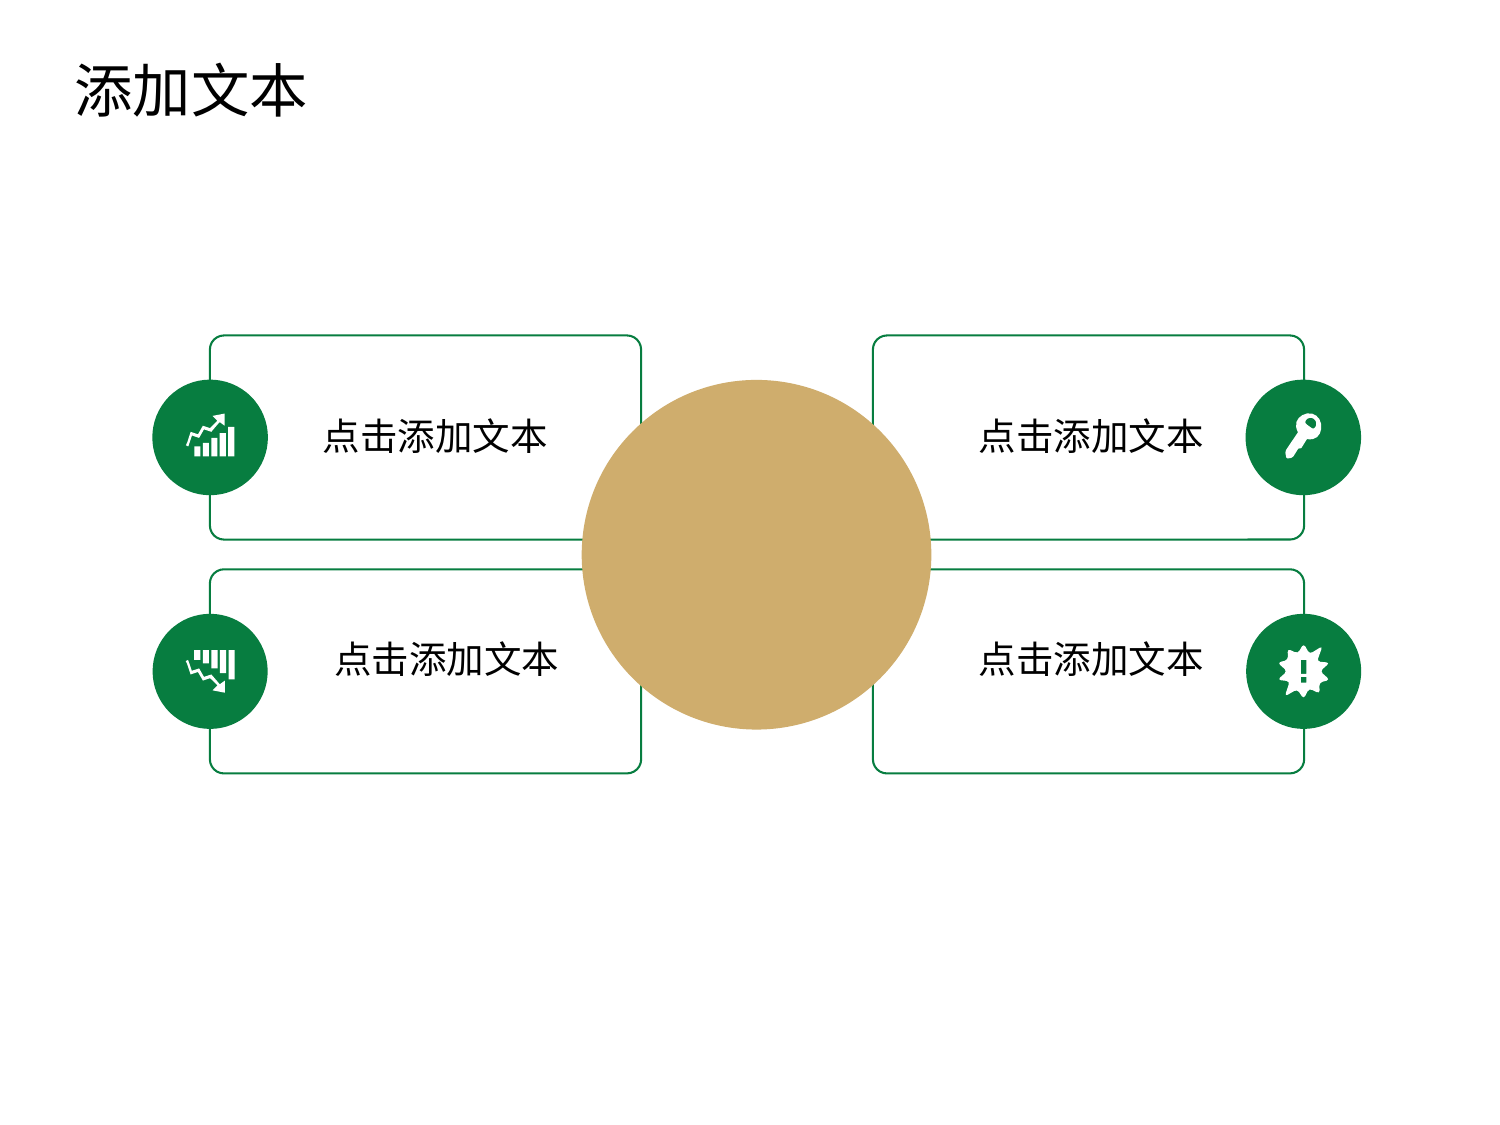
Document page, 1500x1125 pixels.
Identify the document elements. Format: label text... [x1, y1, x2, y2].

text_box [152, 335, 1362, 774]
text_box 添加文本 [60, 46, 323, 132]
